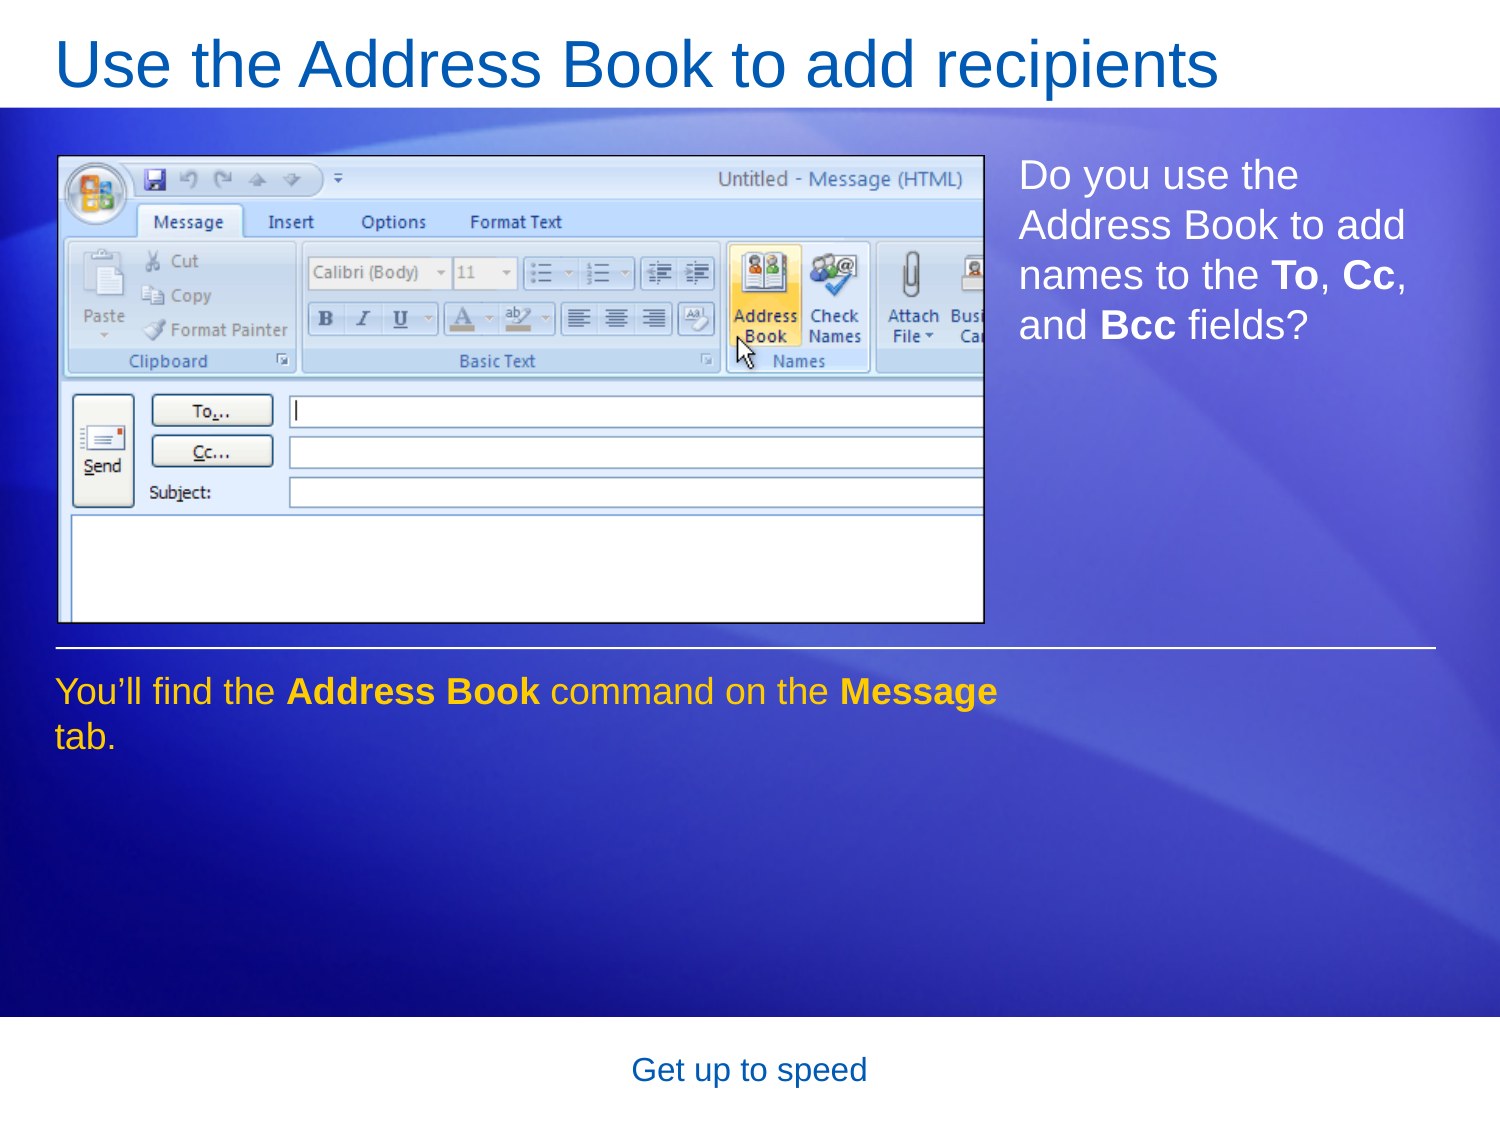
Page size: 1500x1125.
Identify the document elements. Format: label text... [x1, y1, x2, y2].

text_box You’ll find the Address Book command on the Message tab. [39, 659, 1014, 802]
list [57, 155, 985, 624]
footer Get up to speed [445, 1016, 1055, 1096]
title Use the Address Book to add recipients [39, 10, 1500, 112]
picture [0, 108, 1500, 1017]
text_box Do you use the Address Book to add names to the To, Cc, and Bcc fields? [1003, 140, 1454, 594]
